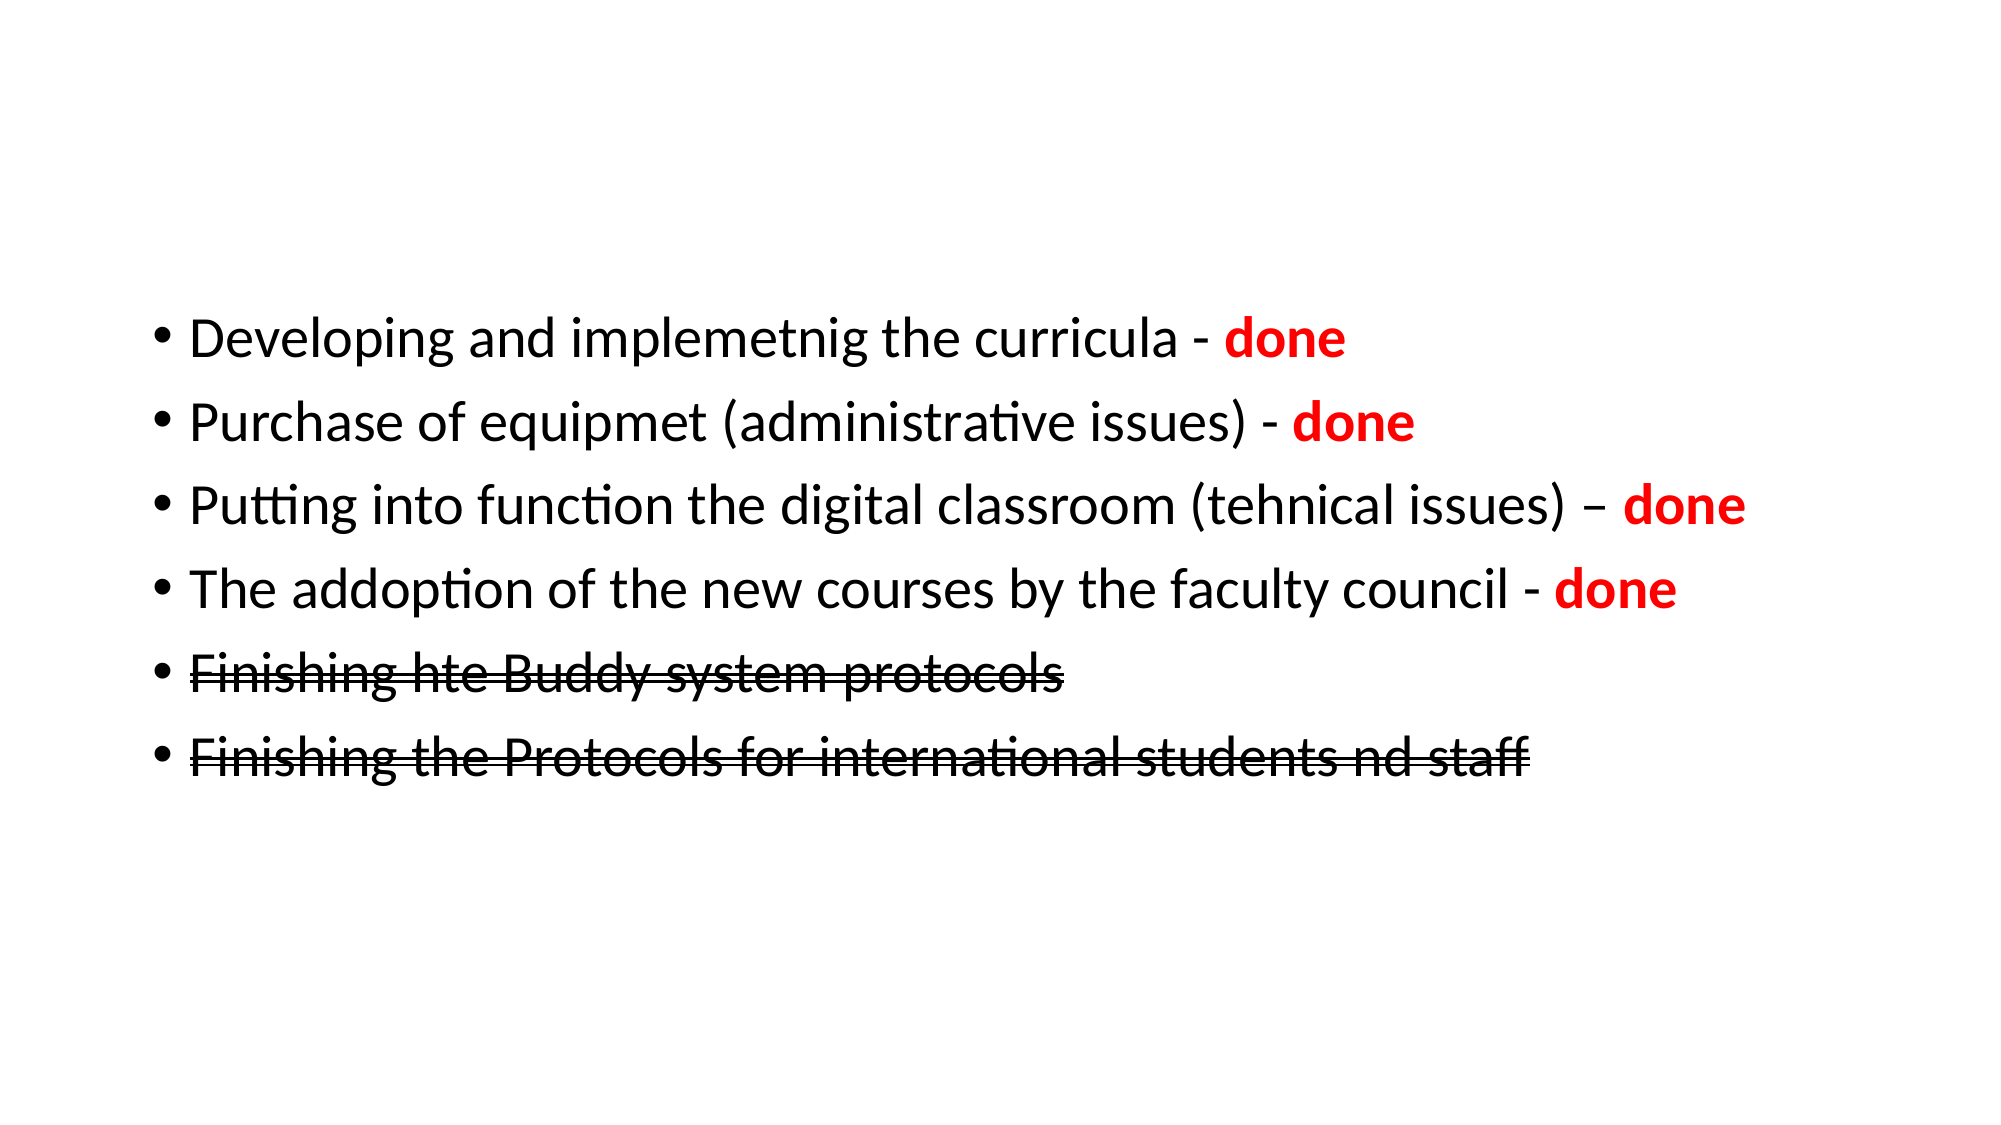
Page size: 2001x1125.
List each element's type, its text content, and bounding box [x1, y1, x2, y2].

list Developing and implemetnig the curricula - done Purchase of equipmet (administrative issues) - done Putting into function the digital classroom (tehnical issues) – done The addoption of the new courses by the faculty council - done Finishing hte Buddy system protocols Finishing the Protocols for international students nd staff [137, 299, 1863, 1014]
